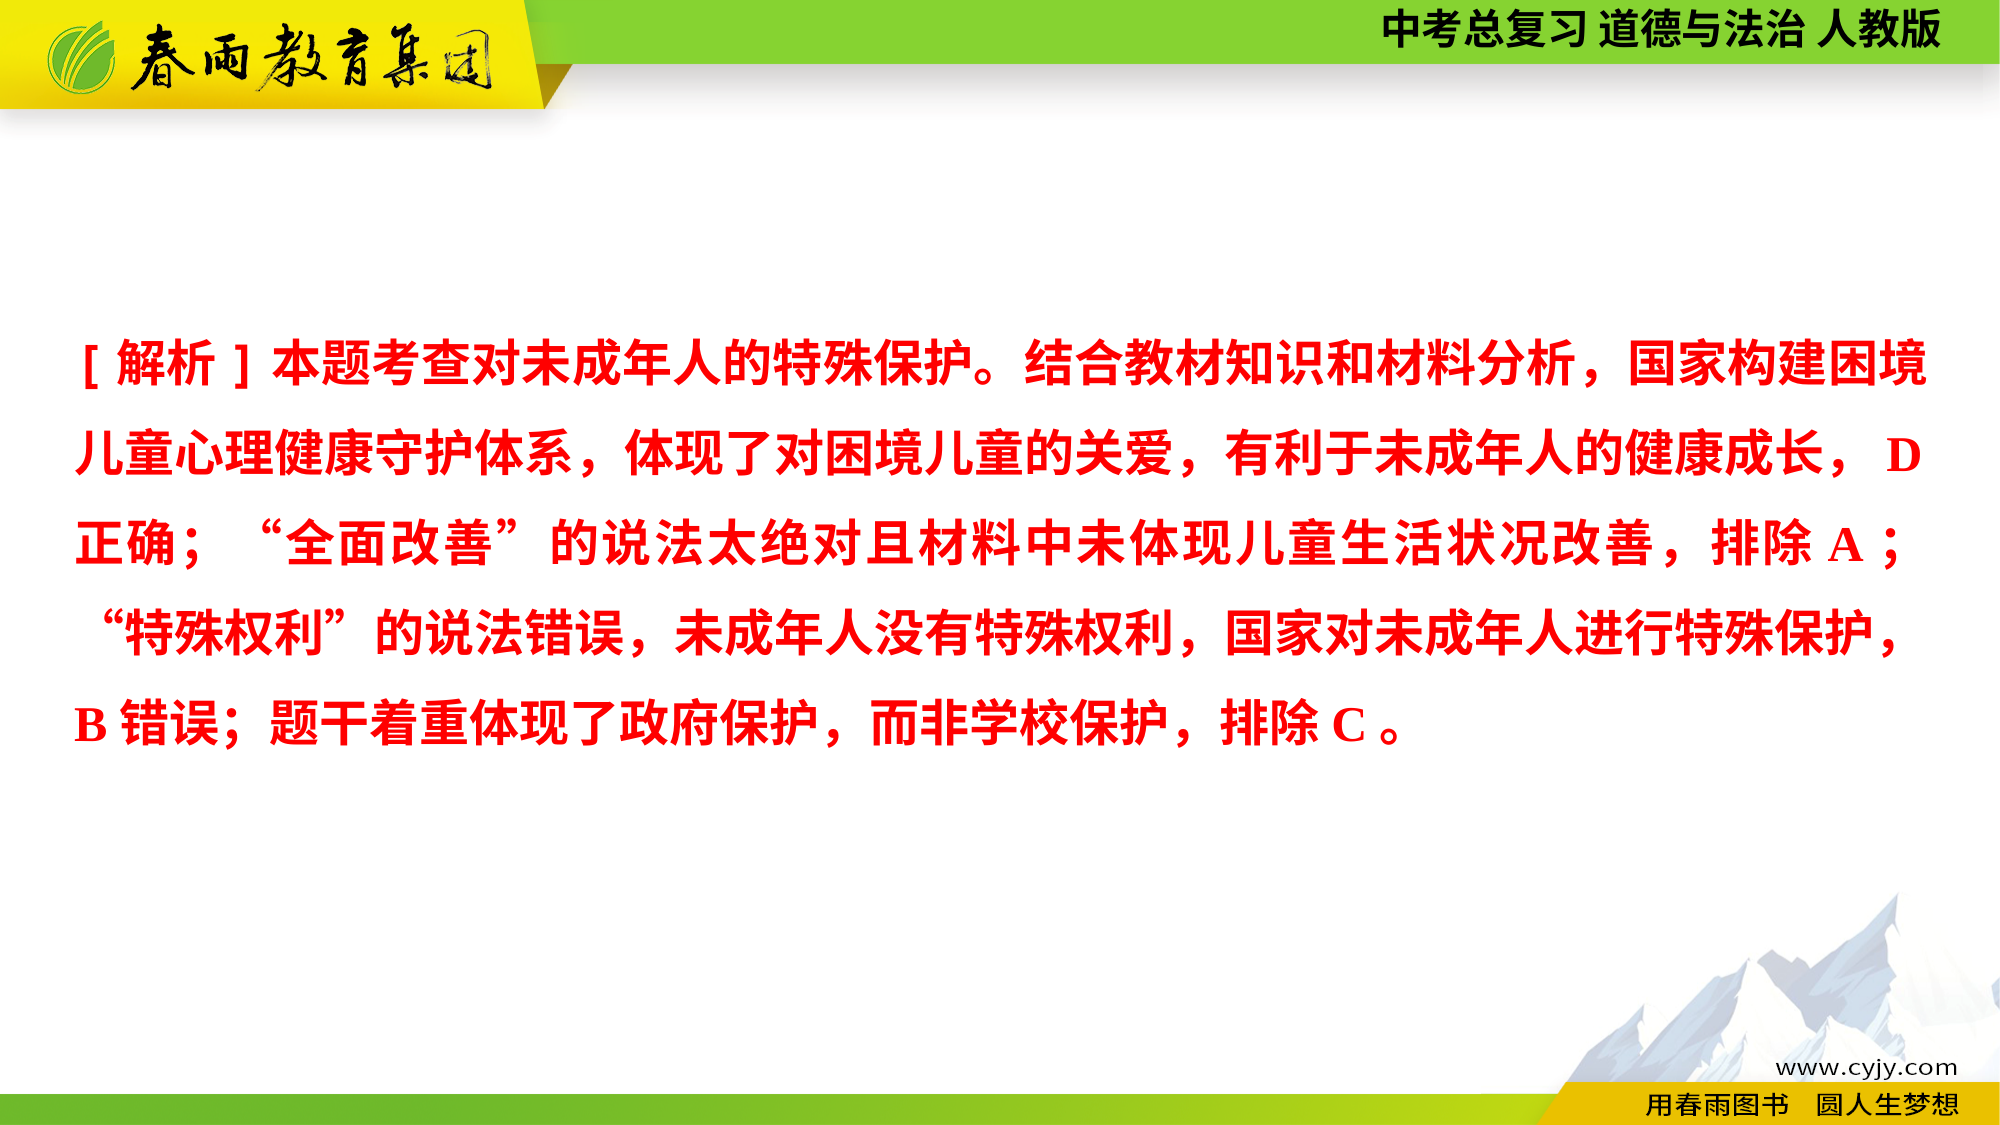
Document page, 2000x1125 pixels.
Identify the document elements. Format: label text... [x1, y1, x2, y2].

picture [0, 0, 2000, 1125]
list [解析]本题考查对未成年人的特殊保护。结合教材知识和材料分析，国家构建困境儿童心理健康守护体系，体现了对困境儿童的关爱，有利于未成年人的健康成长，D正确；“全面改善”的说法太绝对且材料中未体现儿童生活状况改善，排除A；“特殊权利”的说法错误，未成年人没有特殊权利，国家对未成年人进行特殊保护，B错误；题干着重体现了政府保护，而非学校保护，排除C。 [59, 293, 1944, 752]
